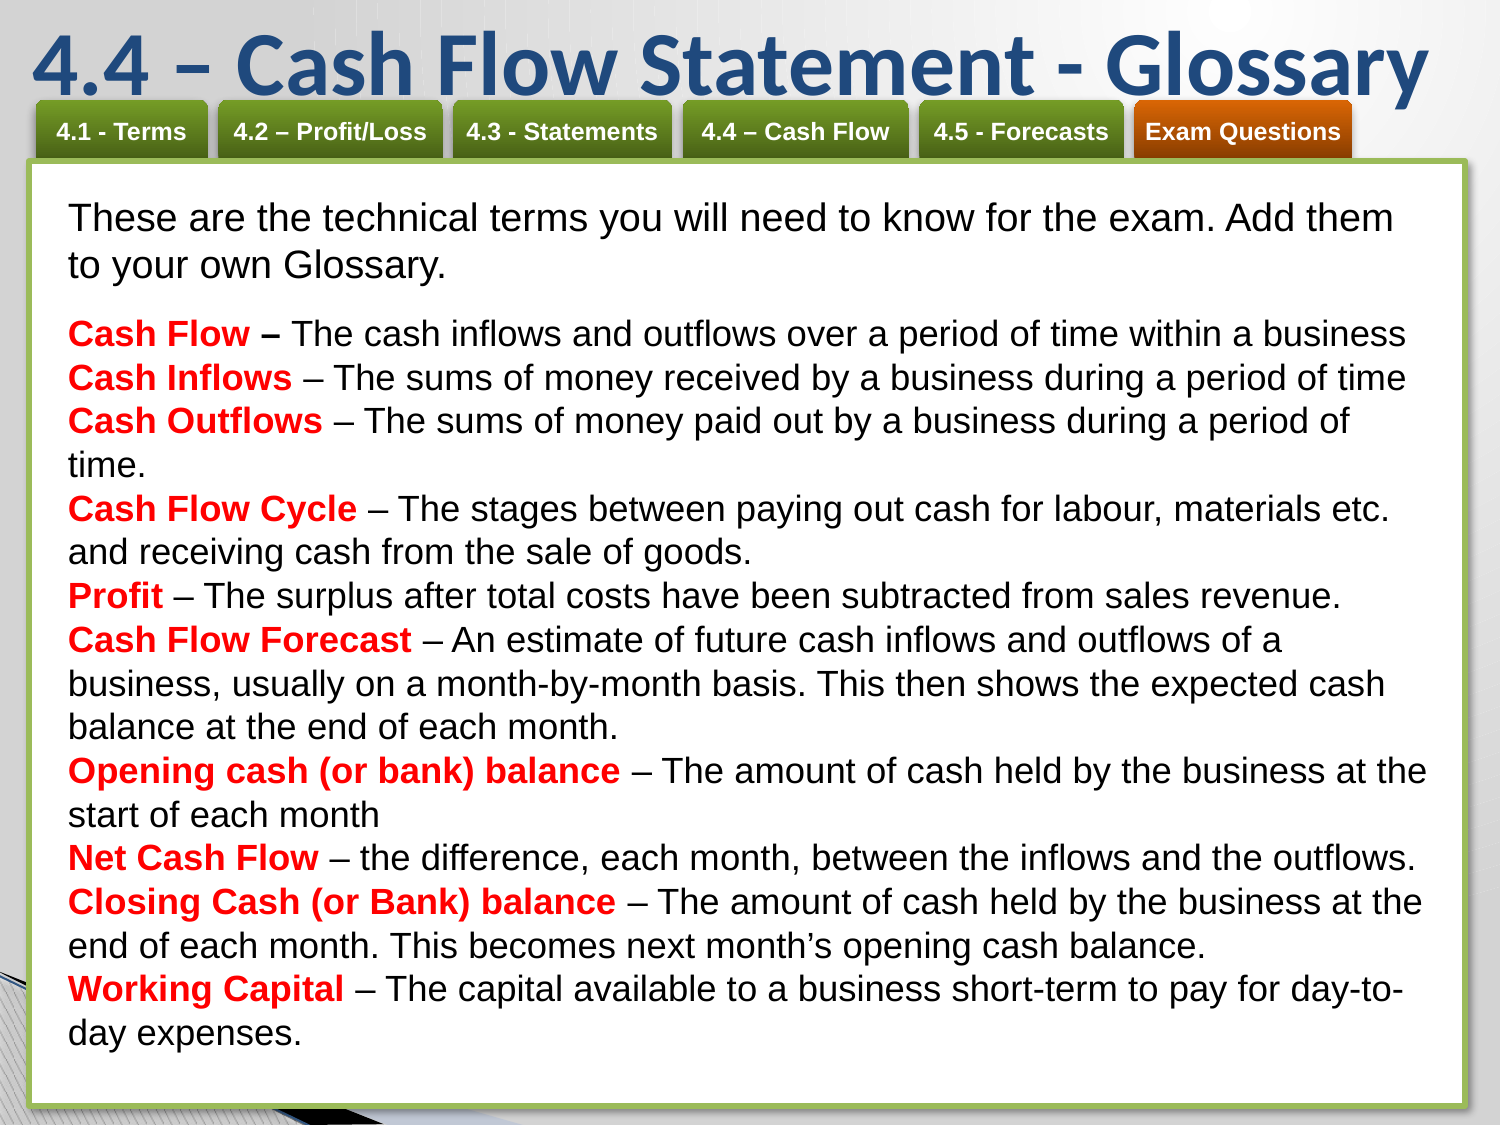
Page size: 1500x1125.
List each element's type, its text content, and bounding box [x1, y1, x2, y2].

text_box These are the technical terms you will need to know for the exam. Add them to your own Glossary. [53, 184, 1447, 295]
text_box Cash Flow – The cash inflows and outflows over a period of time within a business Cash Inflows – The sums of money received by a business during a period of time Cash Outflows – The sums of money paid out by a business during a period of time. Cash Flow Cycle – The stages between paying out cash for labour, materials etc. and receiving cash from the sale of goods. Profit – The surplus after total costs have been subtracted from sales revenue. Cash Flow Forecast – An estimate of future cash inflows and outflows of a business, usually on a month-by-month basis. This then shows the expected cash balance at the end of each month. Opening cash (or bank) balance – The amount of cash held by the business at the start of each month Net Cash Flow – the difference, each month, between the inflows and the outflows. Closing Cash (or Bank) balance – The amount of cash held by the business at the end of each month. This becomes next month’s opening cash balance. Working Capital – The capital available to a business short-term to pay for day-to-day expenses. [53, 302, 1447, 1061]
title 4.4 – Cash Flow Statement - Glossary [17, 7, 1459, 110]
picture [281, 1114, 303, 1125]
